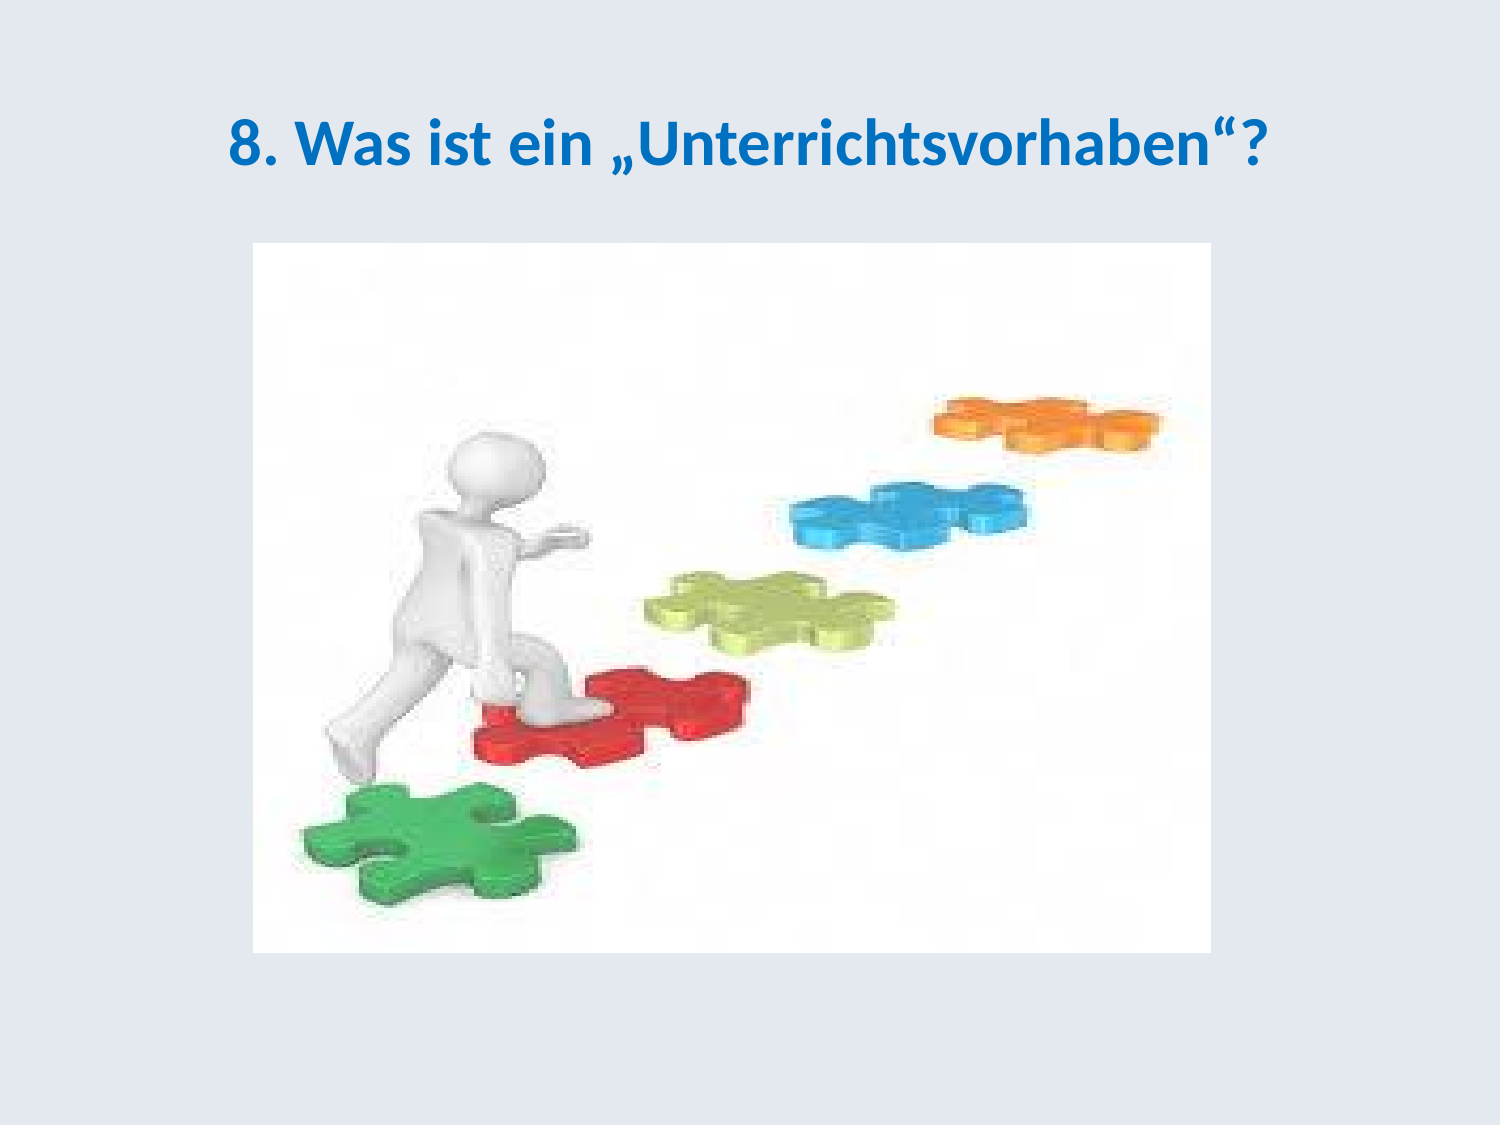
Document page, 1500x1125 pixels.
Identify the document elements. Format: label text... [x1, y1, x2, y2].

title 8. Was ist ein „Unterrichtsvorhaben“? [75, 45, 1425, 233]
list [253, 243, 1211, 953]
